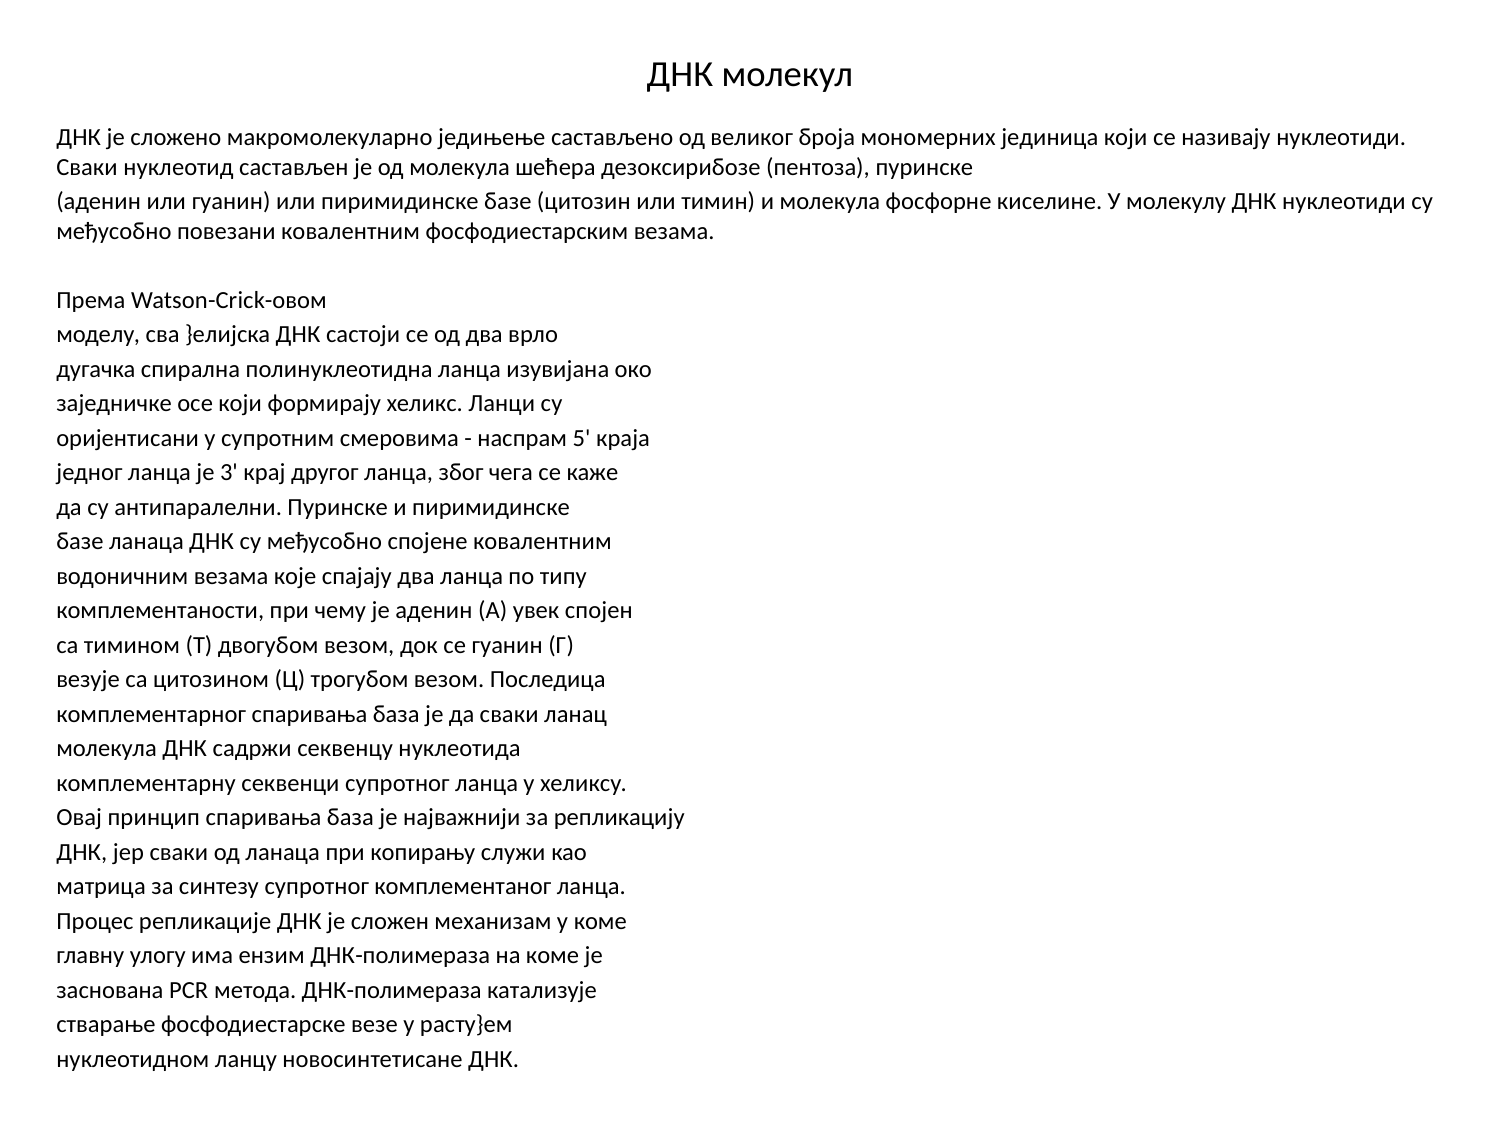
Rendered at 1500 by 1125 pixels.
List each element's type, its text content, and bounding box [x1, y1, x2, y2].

title ДНК молекул [112, 42, 1388, 102]
subtitle ДНК је сложено макромолекуларно једињење састављено од великог броја мономерних јединица који се називају нуклеотиди. Сваки нуклеотид састављен је од молекула шећера дезоксирибозе (пентоза), пуринске (аденин или гуанин) или пиримидинске базе (цитозин или тимин) и молекула фосфорне киселине. У молекулу ДНК нуклеотиди су међусобно повезани ковалентним фосфодиестарским везама. Према Watson-Crick-овом моделу, сва }елијска ДНК састоји се од два врло дугачка спирална полинуклеотидна ланца изувијана око заједничке осе који формирају хеликс. Ланци су оријентисани у супротним смеровима - наспрам 5' краја једног ланца је 3' крај другог ланца, због чега се каже да су антипаралелни. Пуринске и пиримидинске базе ланаца ДНК су међусобно спојене ковалентним водоничним везама које спајају два ланца по типу комплементаности, при чему је аденин (А) увек спојен са тимином (Т) двогубом везом, док се гуанин (Г) везује са цитозином (Ц) трогубом везом. Последица комплементарног спаривања база је да сваки ланац молекула ДНК садржи секвенцу нуклеотида комплементарну секвенци супротног ланца у хеликсу. Овај принцип спаривања база је најважнији за репликацију ДНК, јер сваки од ланаца при копирању служи као матрица за синтезу супротног комплементаног ланца. Процес репликације ДНК је сложен механизам у коме главну улогу има ензим ДНК-полимераза на коме је заснована PCR метода. ДНК-полимераза катализује стварање фосфодиестарске везе у расту}ем нуклеотидном ланцу новосинтетисане ДНК. [41, 113, 1459, 1094]
